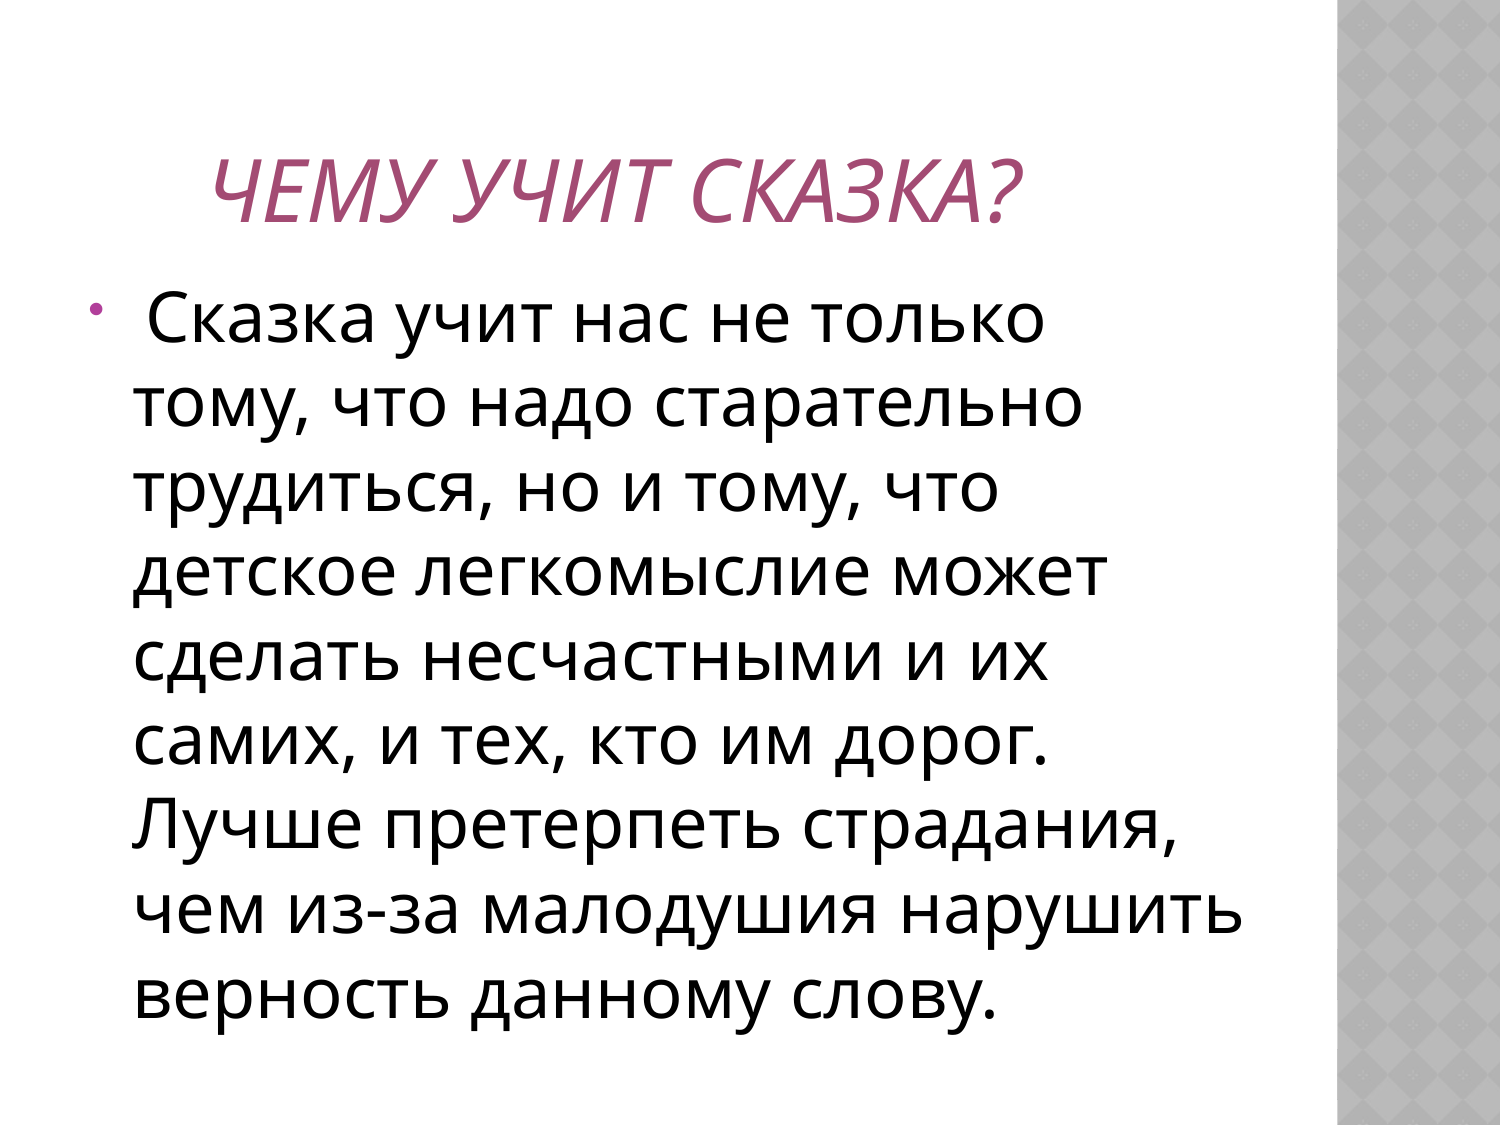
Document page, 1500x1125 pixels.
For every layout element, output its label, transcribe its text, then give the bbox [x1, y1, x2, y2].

title Чему учит сказка? [75, 52, 1263, 240]
list Сказка учит нас не только тому, что надо старательно трудиться, но и тому, что детское легкомыслие может сделать несчастными и их самих, и тех, кто им дорог. Лучше претерпеть страдания, чем из-за малодушия нарушить верность данному слову. [74, 263, 1263, 1060]
